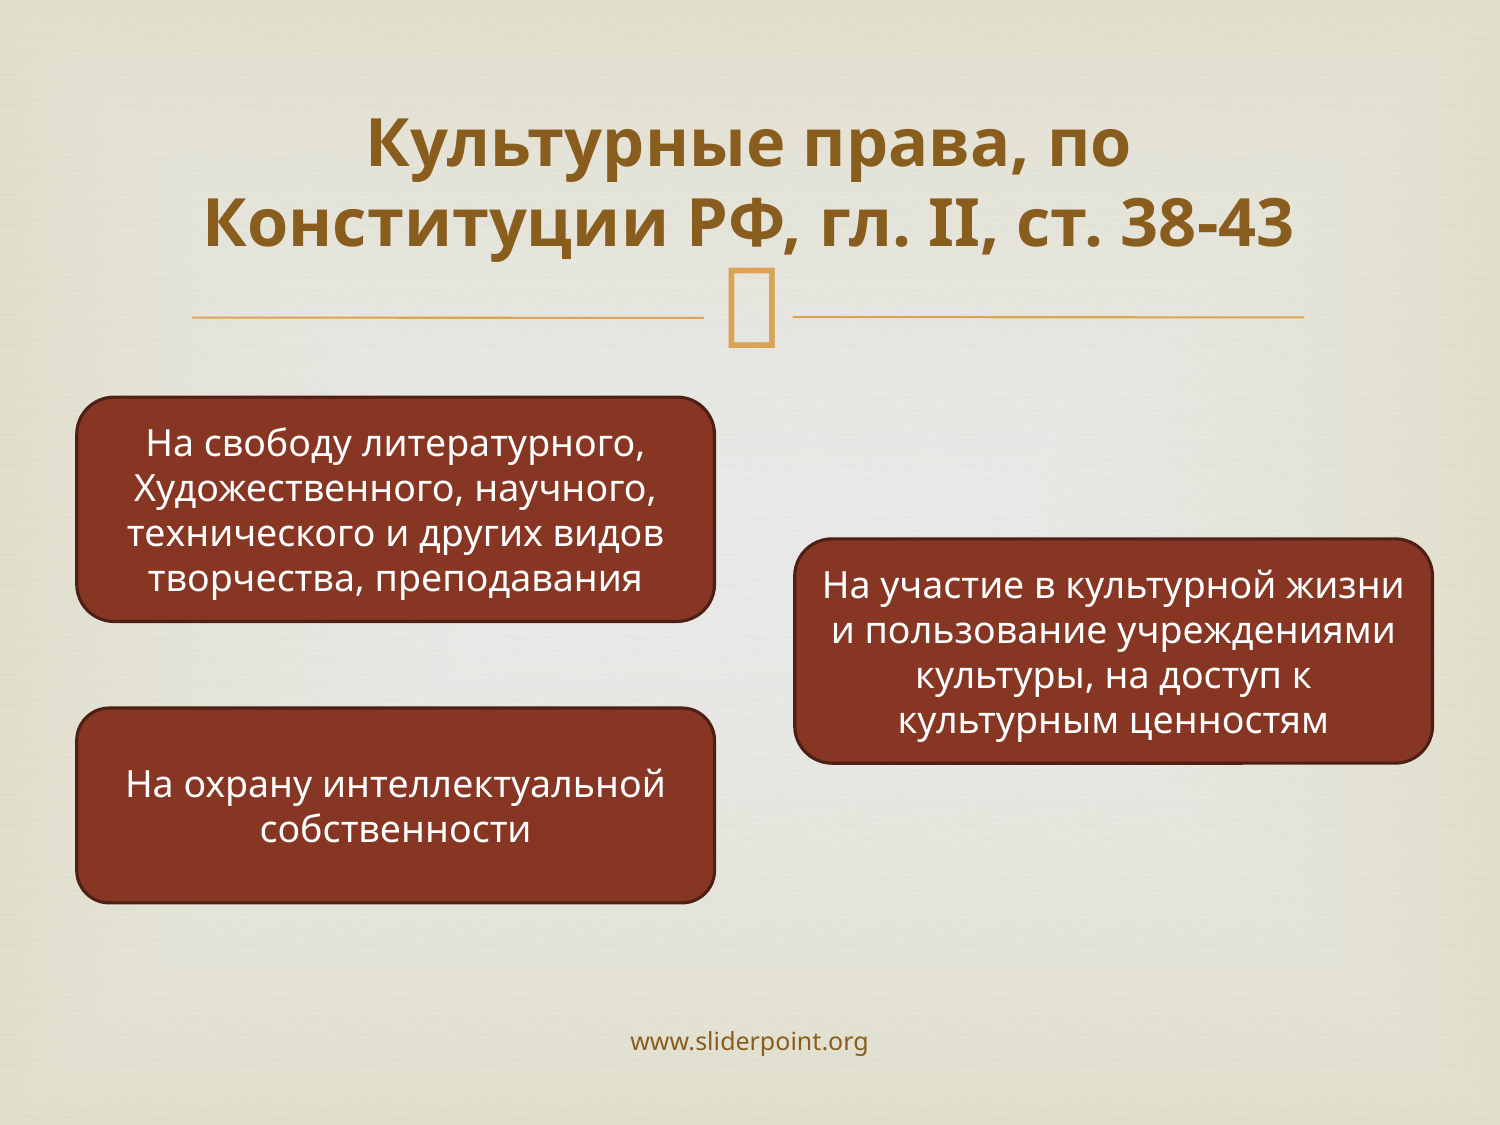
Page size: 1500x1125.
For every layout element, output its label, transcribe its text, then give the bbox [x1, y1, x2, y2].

text_box На свободу литературного, Художественного, научного, технического и других видов творчества, преподавания [75, 395, 717, 624]
footer www.sliderpoint.org [512, 1010, 988, 1071]
title Культурные права, по Конституции РФ, гл. II, ст. 38-43 [112, 93, 1386, 267]
text_box На охрану интеллектуальной собственности [75, 706, 717, 905]
text_box На участие в культурной жизни и пользование учреждениями культуры, на доступ к культурным ценностям [793, 537, 1435, 765]
